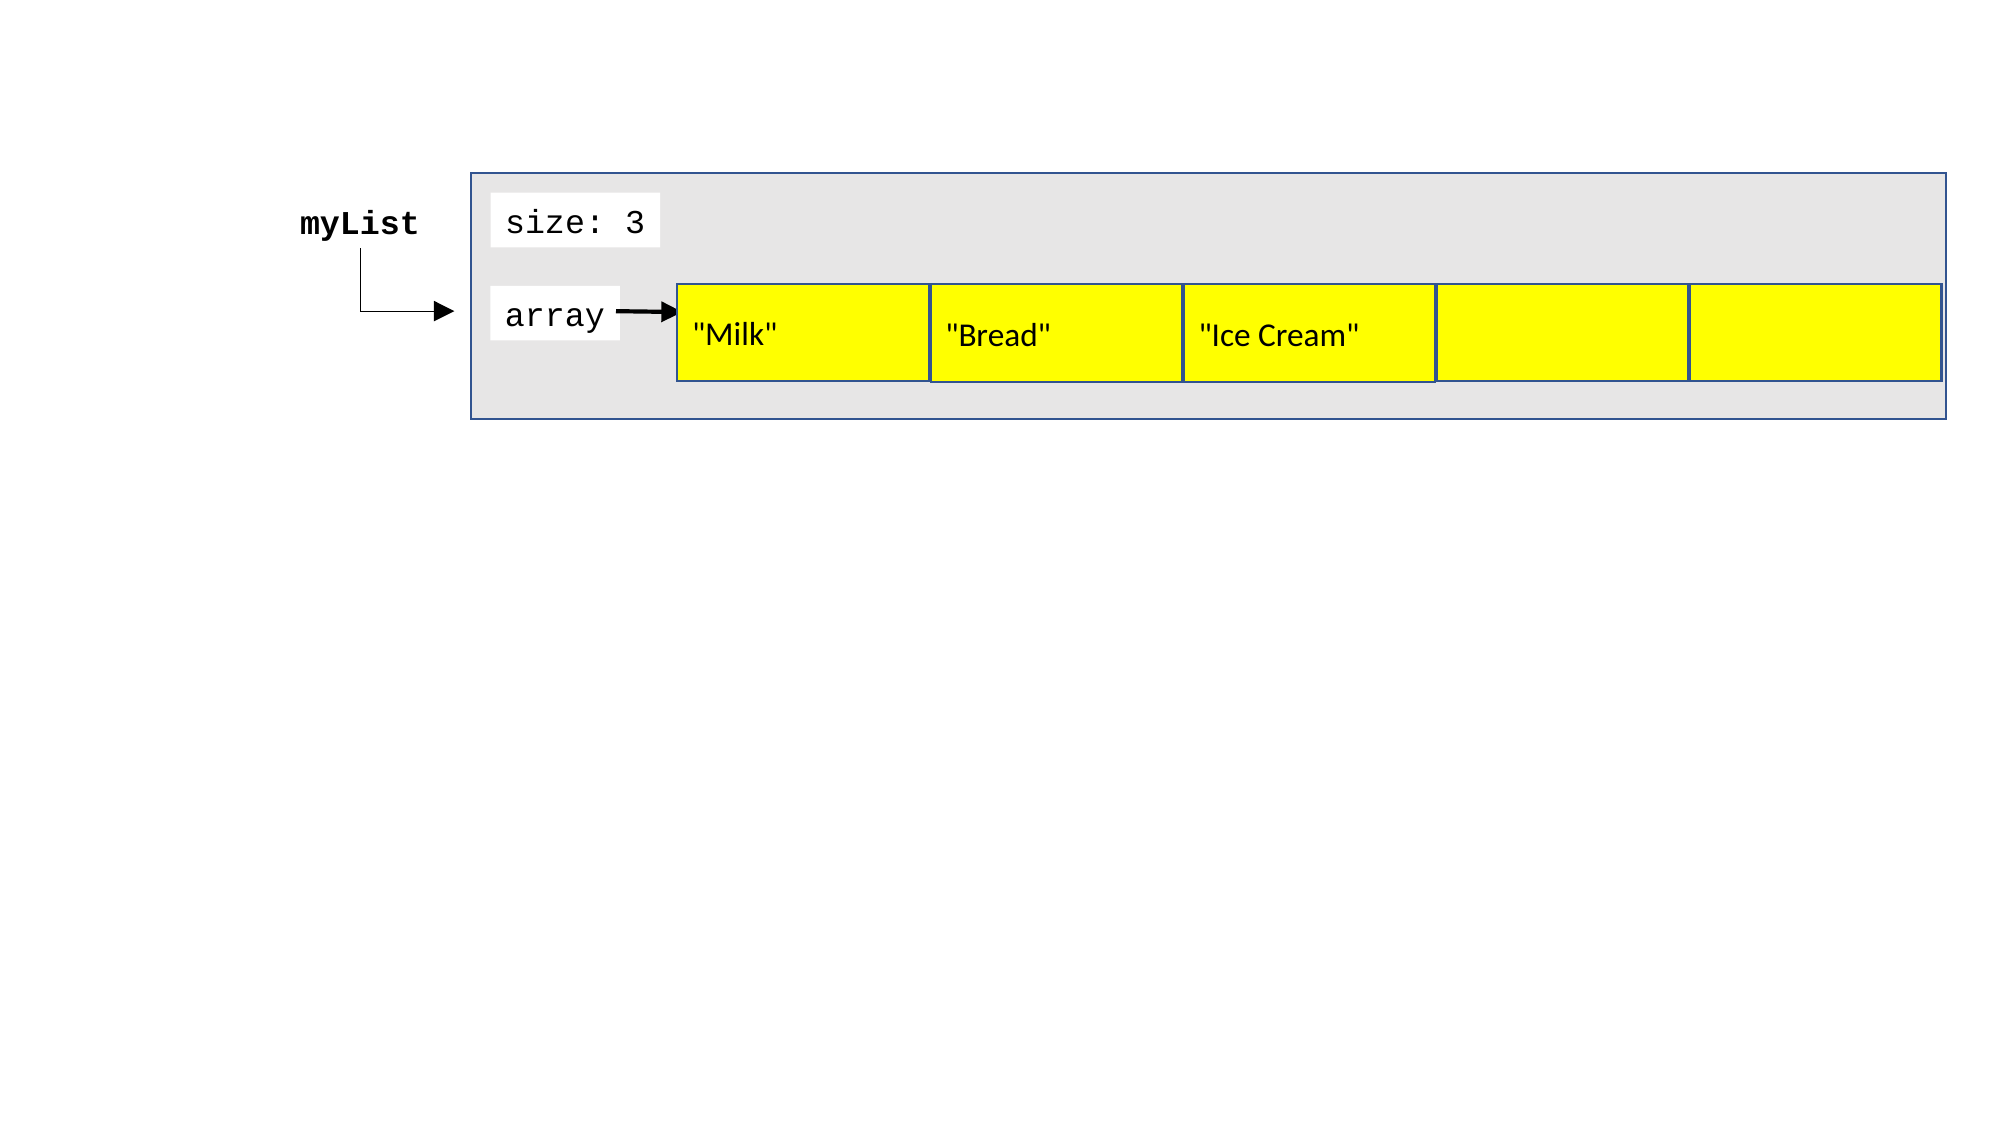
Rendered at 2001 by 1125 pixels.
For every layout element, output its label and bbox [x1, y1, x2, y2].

text_box [284, 172, 1946, 420]
text_box [677, 283, 1436, 382]
text_box [376, 232, 439, 328]
